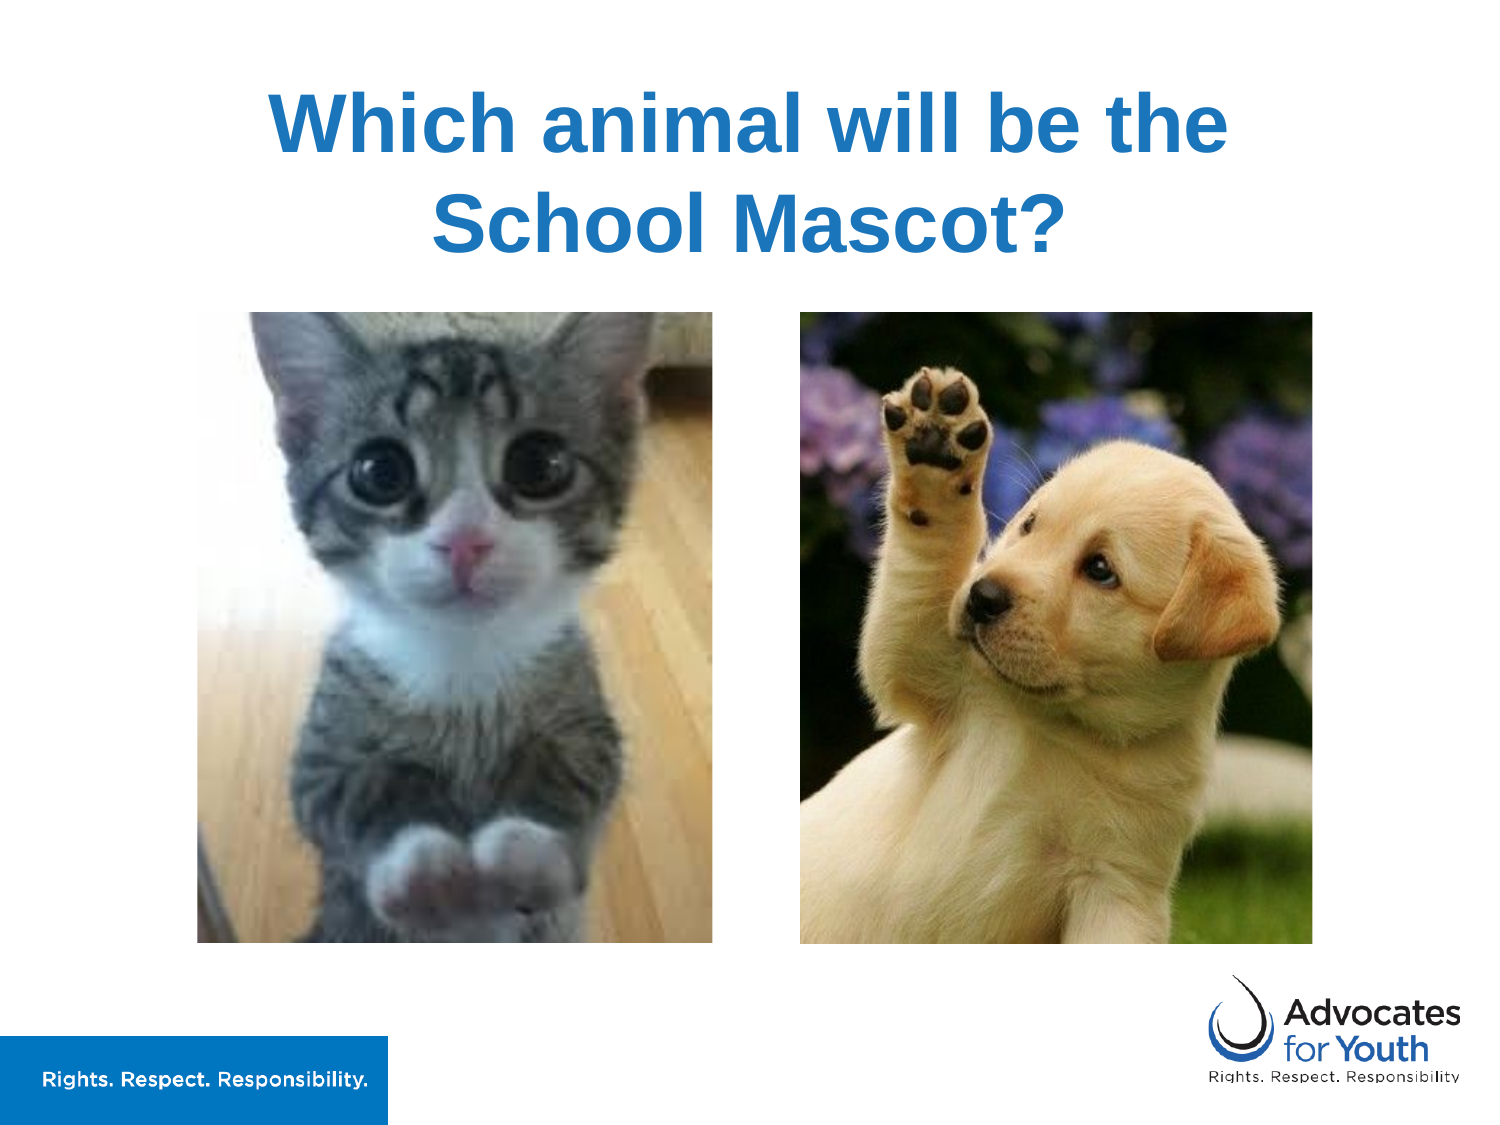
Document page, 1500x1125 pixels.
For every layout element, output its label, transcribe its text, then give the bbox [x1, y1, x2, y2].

picture [0, 1036, 388, 1125]
picture [1208, 974, 1461, 1083]
title Which animal will be the School Mascot? [112, 75, 1388, 263]
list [196, 312, 713, 944]
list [799, 312, 1313, 944]
